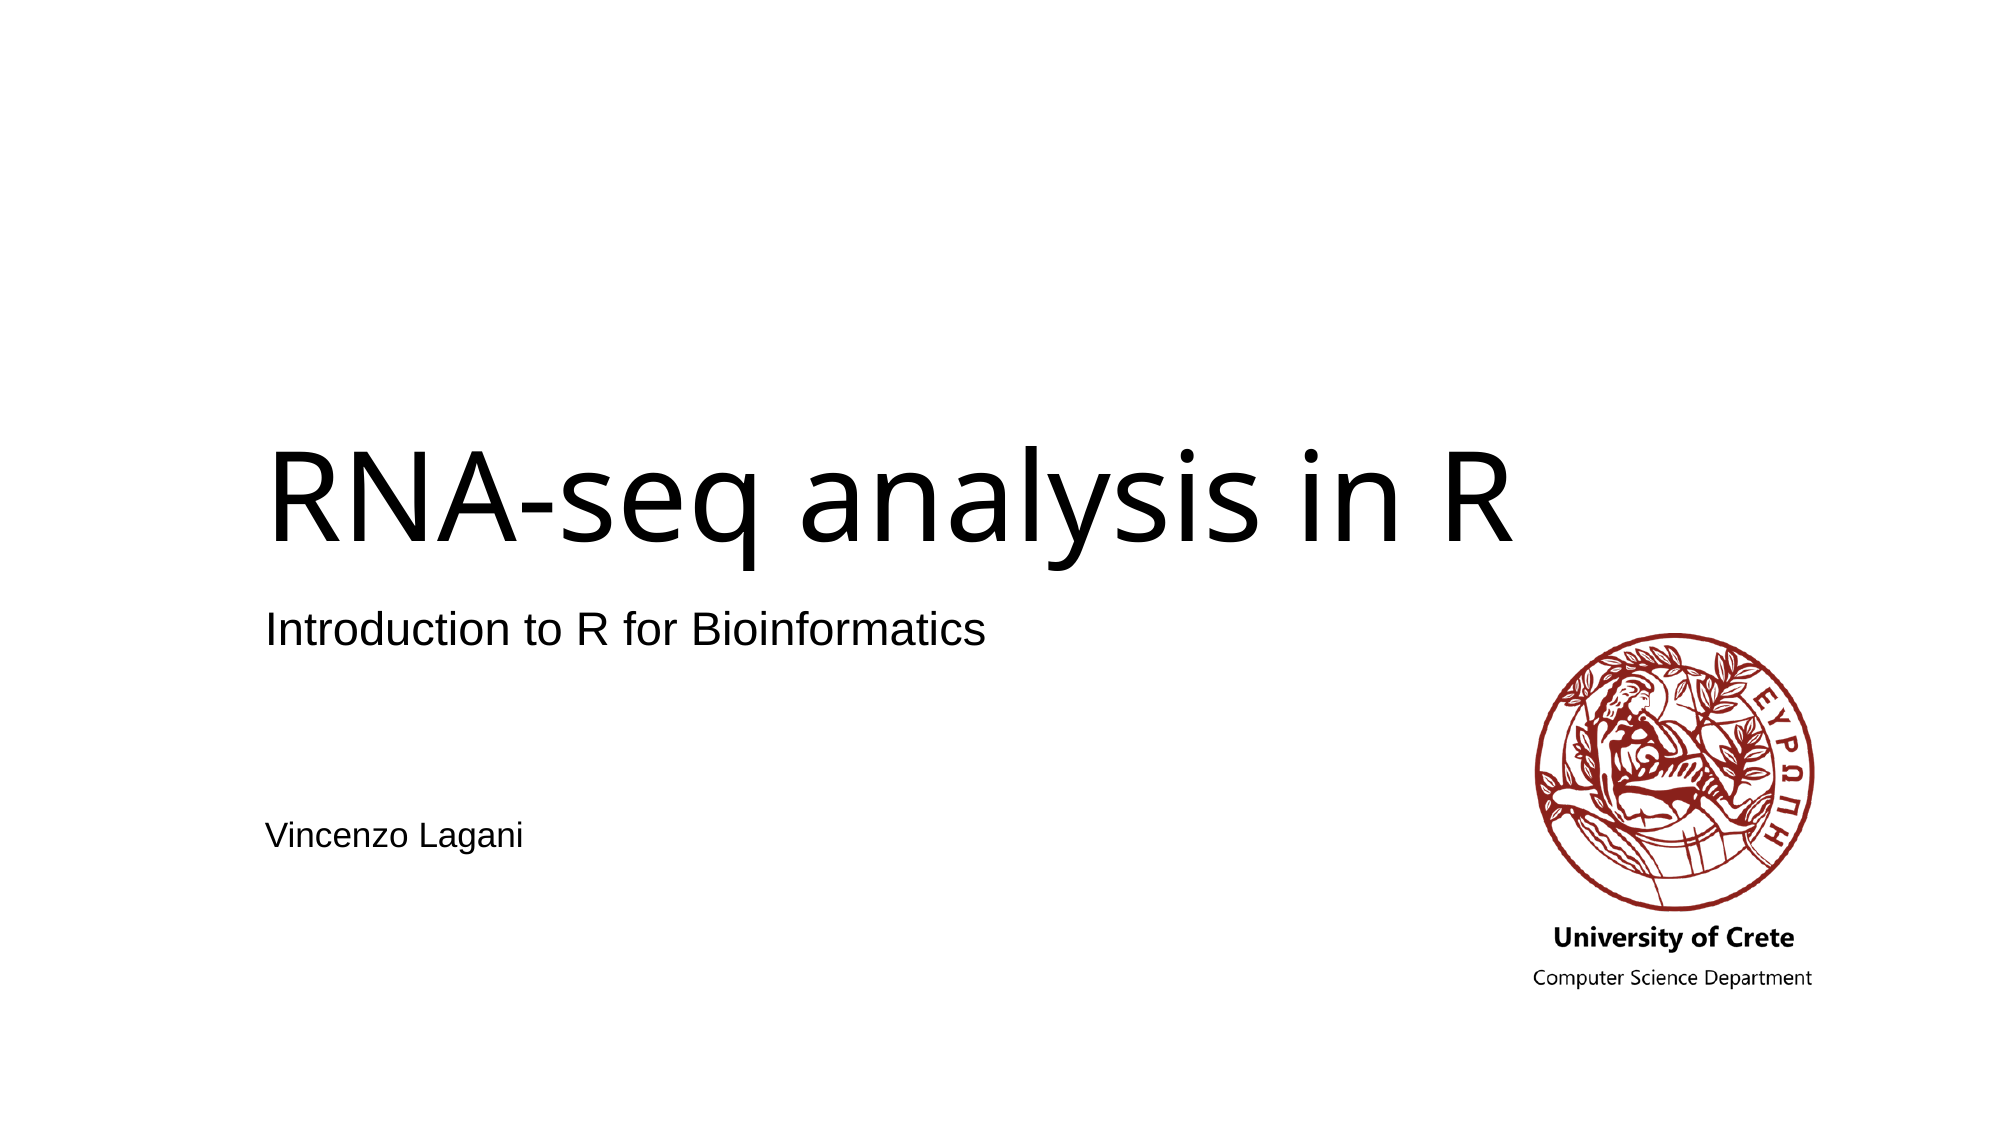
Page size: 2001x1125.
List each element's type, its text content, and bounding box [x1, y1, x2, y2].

subtitle Introduction to R for Bioinformatics Vincenzo Lagani [249, 590, 1750, 863]
title RNA-seq analysis in R [249, 184, 1750, 576]
picture [1498, 628, 1836, 1027]
